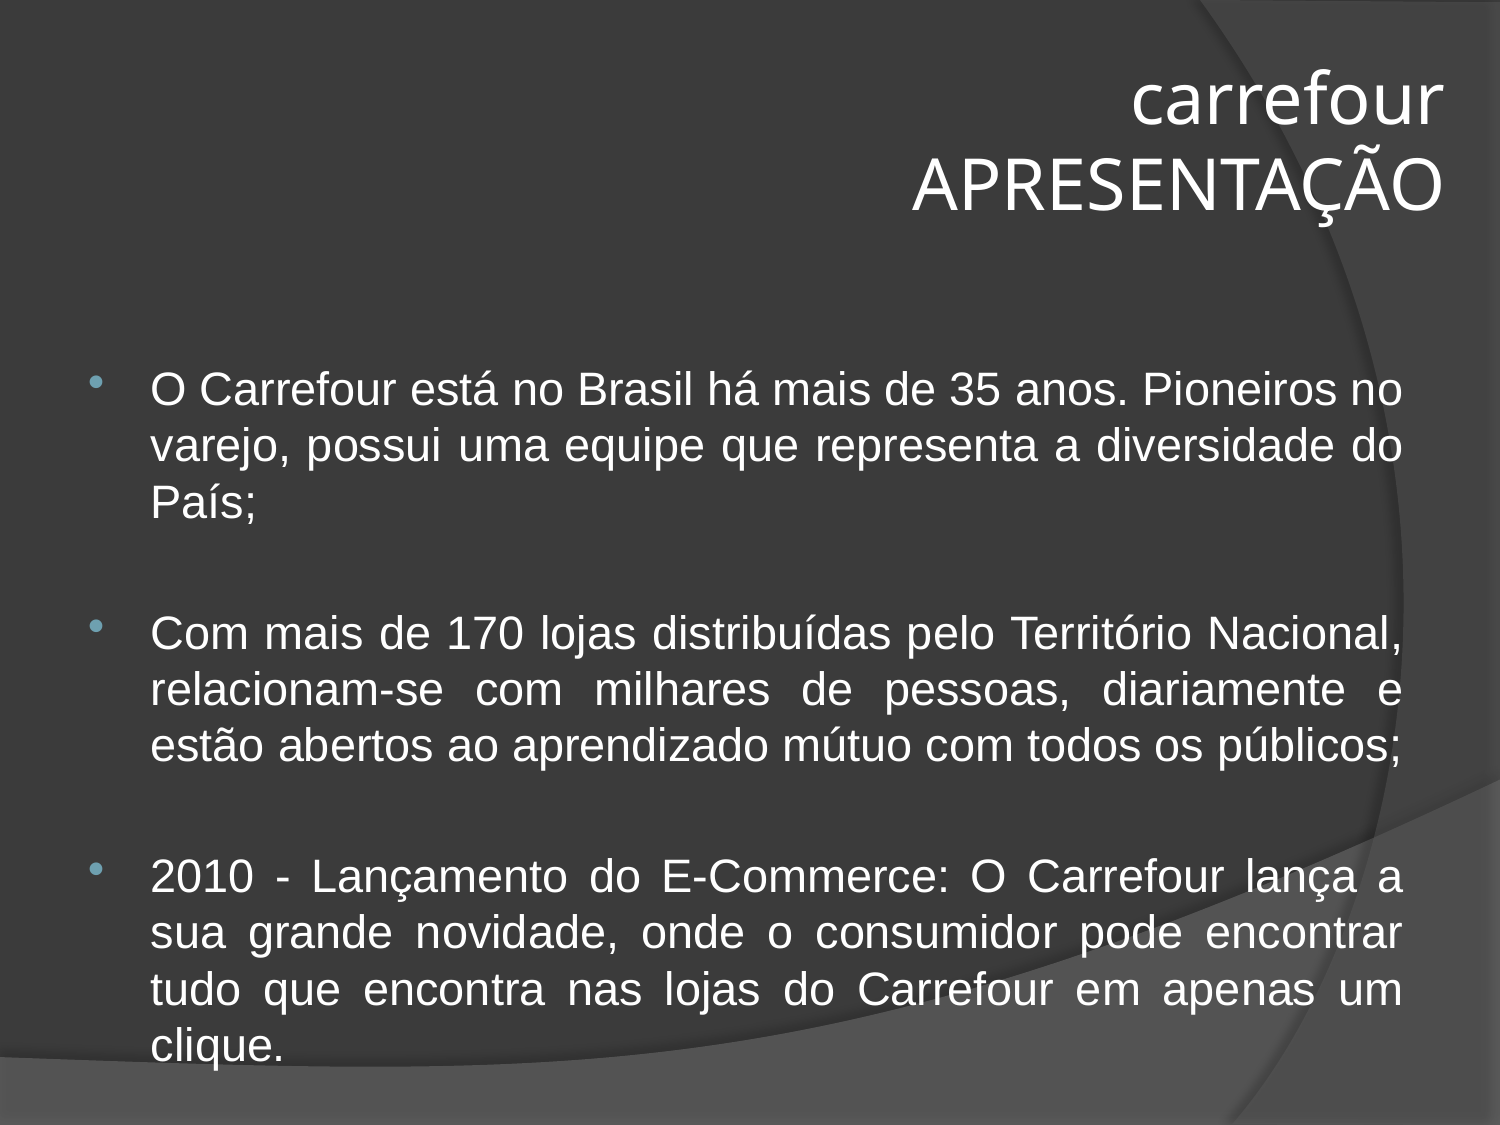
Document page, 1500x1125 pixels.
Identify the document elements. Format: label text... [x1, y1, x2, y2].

list O Carrefour está no Brasil há mais de 35 anos. Pioneiros no varejo, possui uma equipe que representa a diversidade do País; Com mais de 170 lojas distribuídas pelo Território Nacional, relacionam-se com milhares de pessoas, diariamente e estão abertos ao aprendizado mútuo com todos os públicos; 2010 - Lançamento do E-Commerce: O Carrefour lança a sua grande novidade, onde o consumidor pode encontrar tudo que encontra nas lojas do Carrefour em apenas um clique. [75, 351, 1418, 1102]
title carrefour APRESENTAÇÃO [228, 45, 1454, 233]
